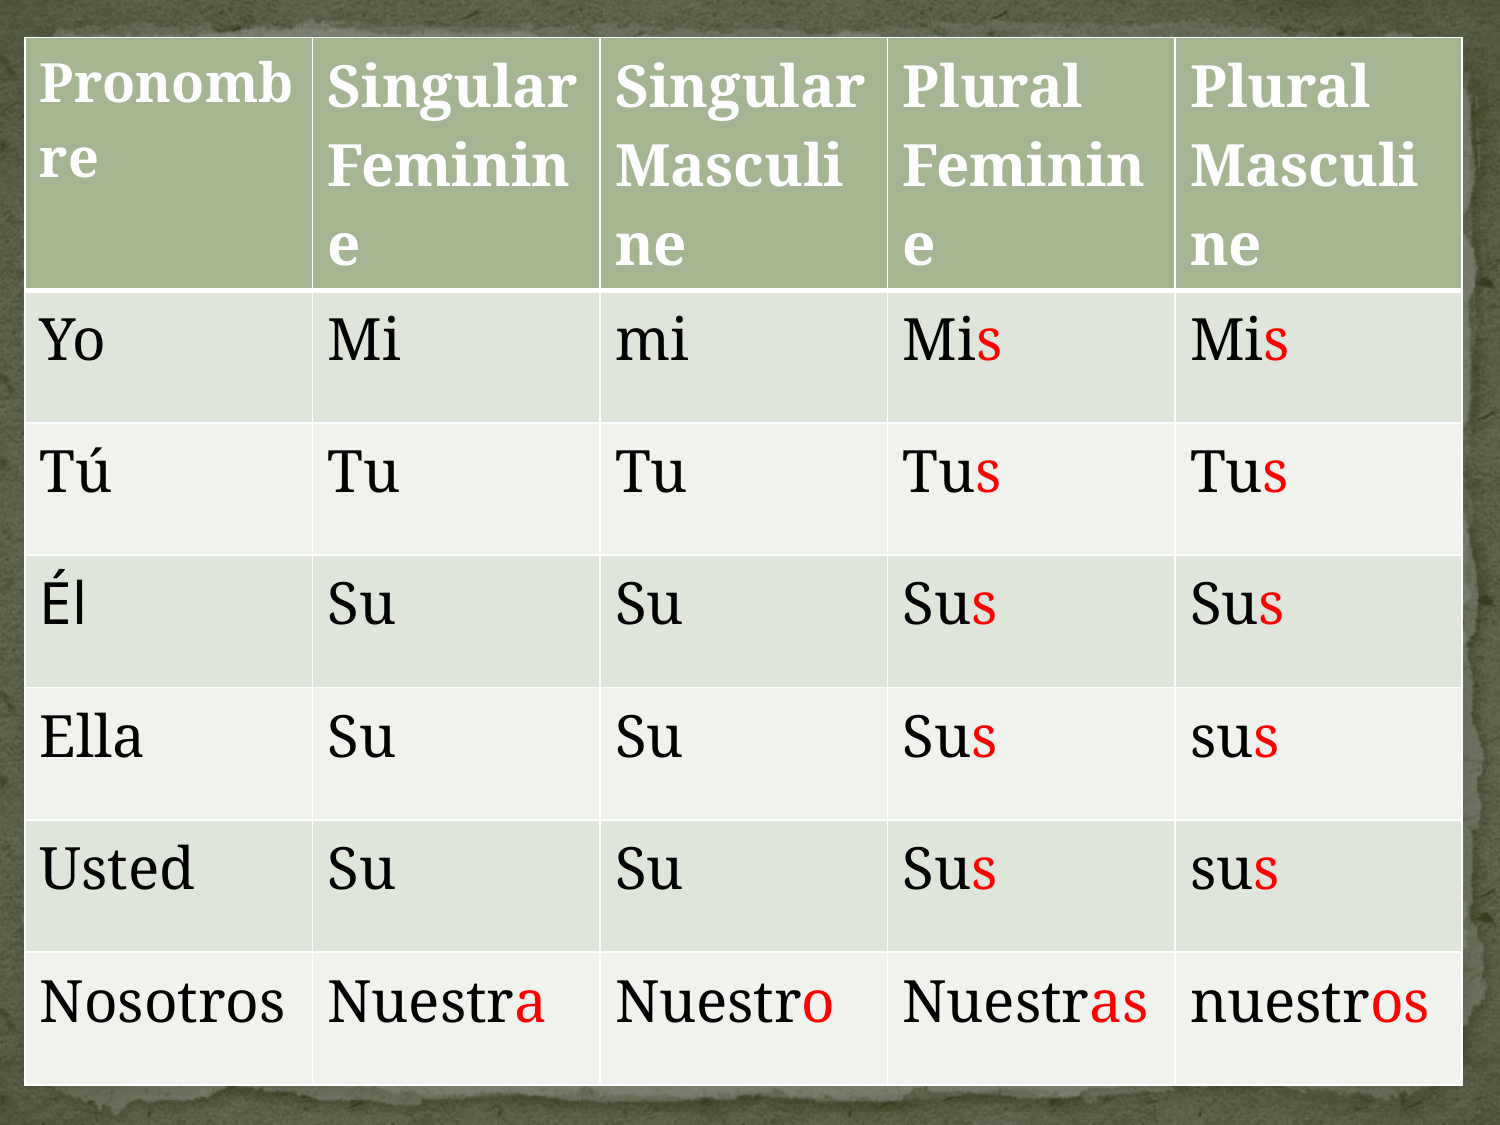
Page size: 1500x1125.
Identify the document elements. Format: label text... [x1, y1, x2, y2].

table_cell Nuestra [313, 953, 599, 1084]
table_cell Tus [888, 424, 1174, 554]
table_cell Su [313, 688, 599, 819]
table_header Pronombre [26, 38, 312, 288]
table_cell Sus [1176, 556, 1461, 687]
table_header Singular Masculine [601, 38, 887, 288]
table_cell Su [601, 556, 887, 687]
table_header Plural Feminine [888, 38, 1174, 288]
table_cell Su [313, 821, 599, 951]
table_header Plural Masculine [1176, 38, 1461, 288]
table_cell Mis [1176, 293, 1461, 422]
table_cell Sus [888, 556, 1174, 687]
table_cell Yo [26, 293, 312, 422]
table_cell Tu [313, 424, 599, 554]
table_cell Usted [26, 821, 312, 951]
table_cell sus [1176, 688, 1461, 819]
table_cell Mis [888, 293, 1174, 422]
table_cell Su [601, 688, 887, 819]
table_cell nuestros [1176, 953, 1461, 1084]
table_cell Él [26, 556, 312, 687]
table_cell Ella [26, 688, 312, 819]
table_cell Nosotros [26, 953, 312, 1084]
table_cell Su [601, 821, 887, 951]
table_cell Tú [26, 424, 312, 554]
table_cell Tus [1176, 424, 1461, 554]
table_cell mi [601, 293, 887, 422]
table_cell sus [1176, 821, 1461, 951]
table_cell Su [313, 556, 599, 687]
table_cell Mi [313, 293, 599, 422]
table_cell Nuestro [601, 953, 887, 1084]
table_cell Tu [601, 424, 887, 554]
table_header Singular Feminine [313, 38, 599, 288]
table_cell Sus [888, 821, 1174, 951]
table_cell Nuestras [888, 953, 1174, 1084]
table_cell Sus [888, 688, 1174, 819]
